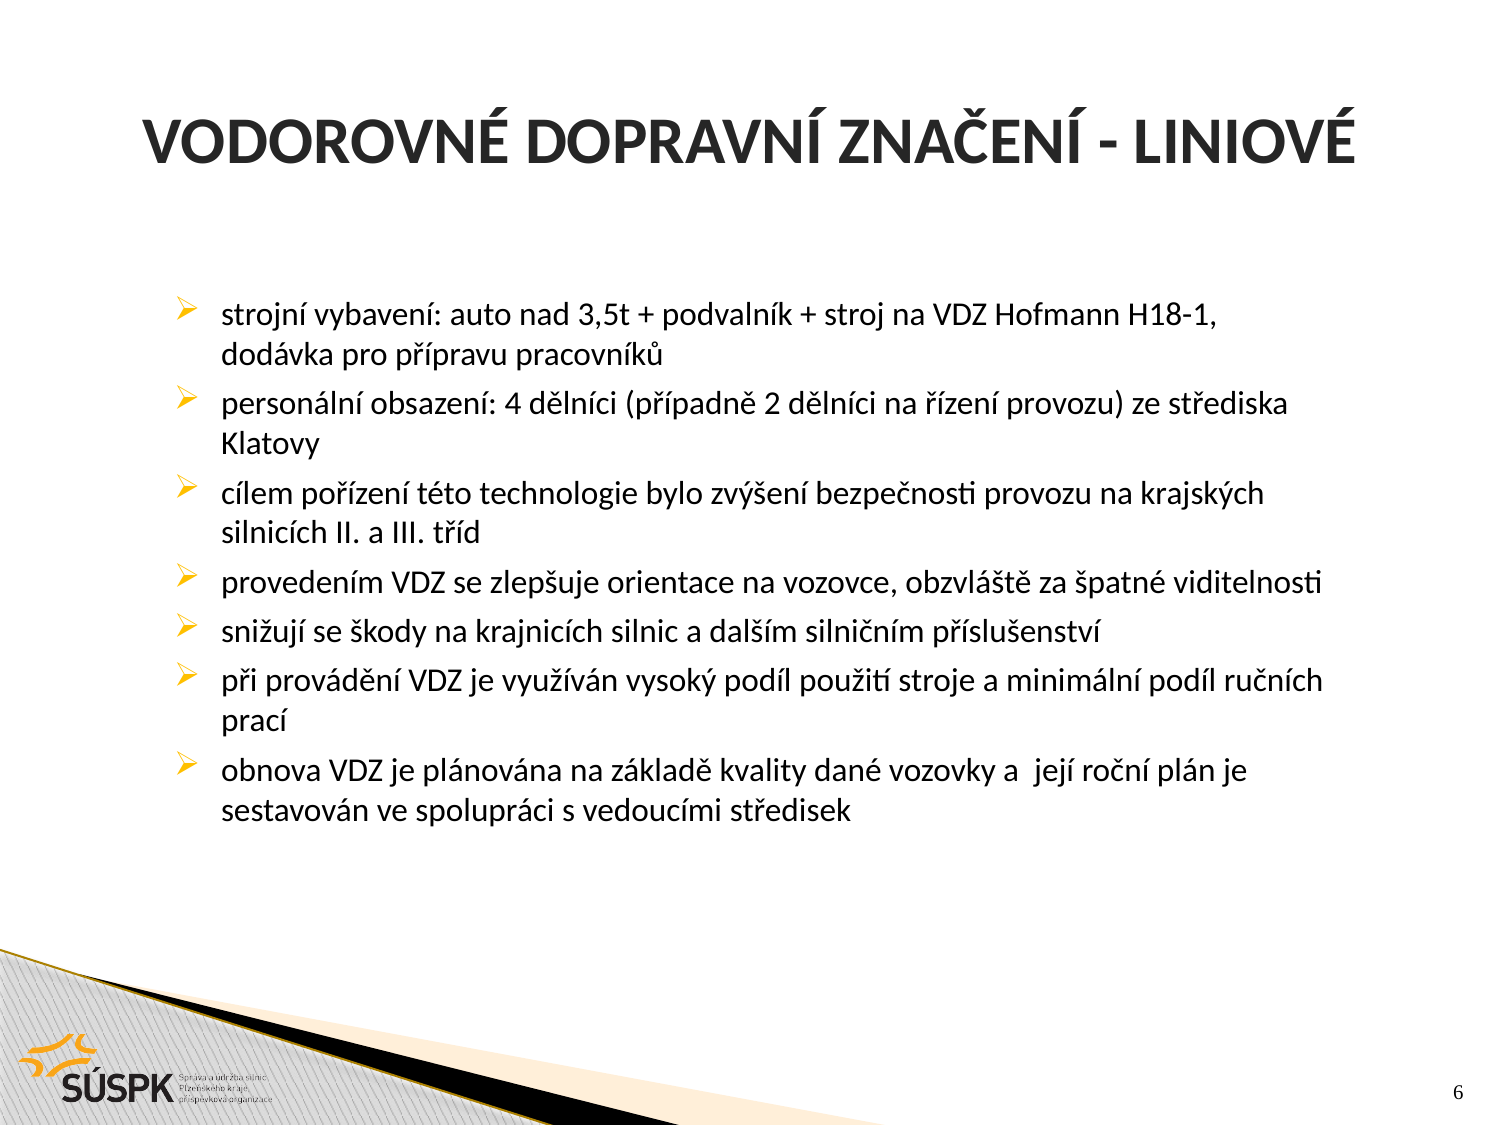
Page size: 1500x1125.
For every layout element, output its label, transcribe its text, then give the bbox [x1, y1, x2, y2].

text_box strojní vybavení: auto nad 3,5t + podvalník + stroj na VDZ Hofmann H18-1, dodávka pro přípravu pracovníků personální obsazení: 4 dělníci (případně 2 dělníci na řízení provozu) ze střediska Klatovy cílem pořízení této technologie bylo zvýšení bezpečnosti provozu na krajských silnicích II. a III. tříd provedením VDZ se zlepšuje orientace na vozovce, obzvláště za špatné viditelnosti snižují se škody na krajnicích silnic a dalším silničním příslušenství při provádění VDZ je využíván vysoký podíl použití stroje a minimální podíl ručních prací obnova VDZ je plánována na základě kvality dané vozovky a její roční plán je sestavován ve spolupráci s vedoucími středisek [159, 235, 1341, 836]
slide_number 6 [1418, 1051, 1479, 1112]
title VODOROVNÉ DOPRAVNÍ ZNAČENÍ - LINIOVÉ [75, 42, 1426, 231]
picture [17, 1034, 272, 1104]
